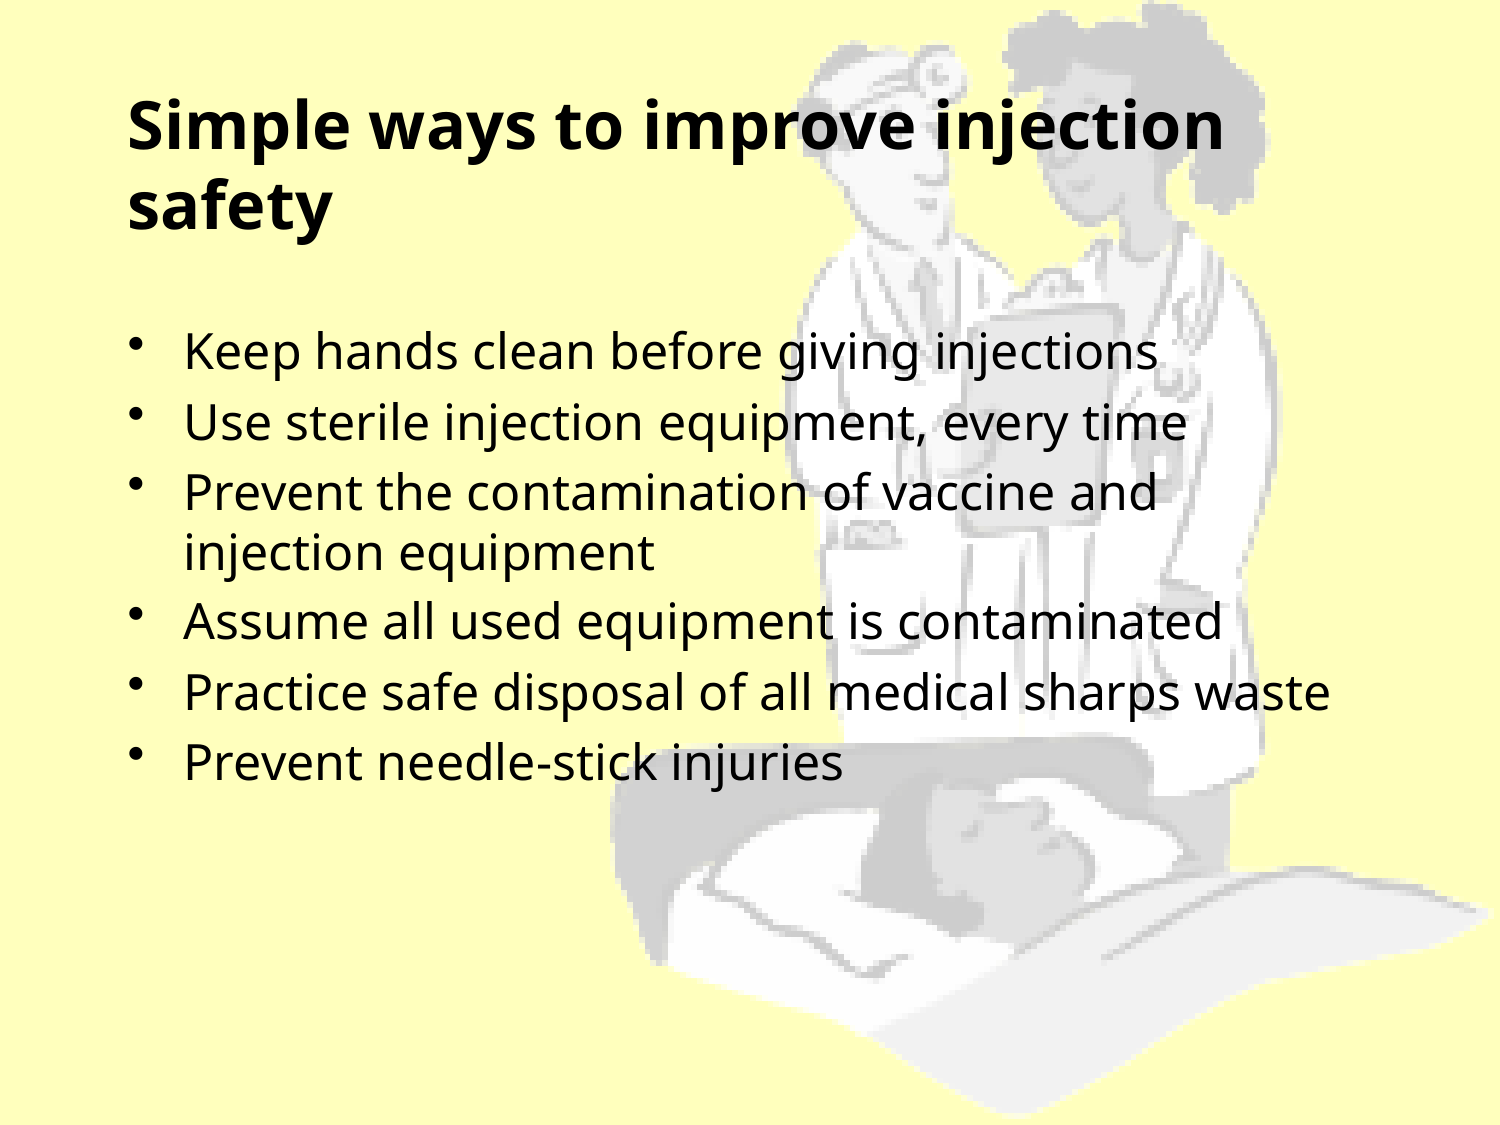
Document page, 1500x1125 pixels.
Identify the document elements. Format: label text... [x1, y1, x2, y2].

list Keep hands clean before giving injections Use sterile injection equipment, every time Prevent the contamination of vaccine and injection equipment Assume all used equipment is contaminated Practice safe disposal of all medical sharps waste Prevent needle-stick injuries [112, 312, 1388, 1001]
title Simple ways to improve injection safety [112, 99, 1301, 226]
